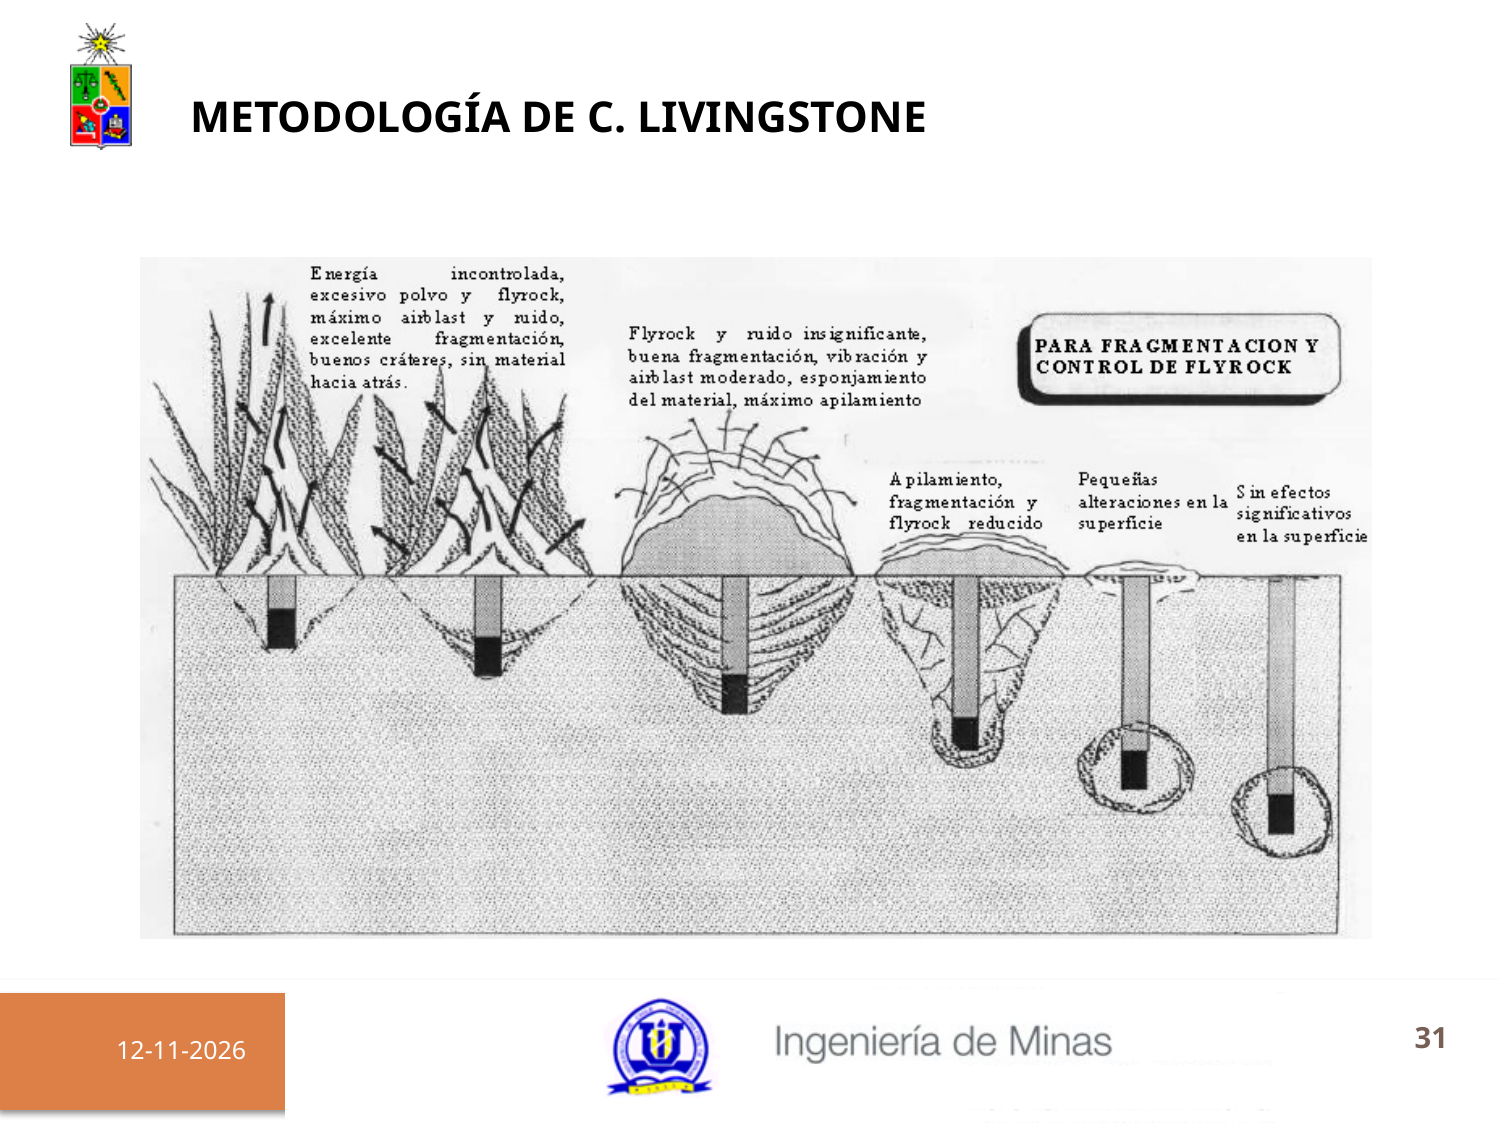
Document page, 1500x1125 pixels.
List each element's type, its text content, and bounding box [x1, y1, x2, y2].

text_box Metodología de c. livingstone [175, 81, 1266, 148]
picture [69, 23, 132, 151]
picture [285, 980, 1500, 1125]
picture [140, 257, 1373, 939]
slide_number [12, 995, 279, 1108]
